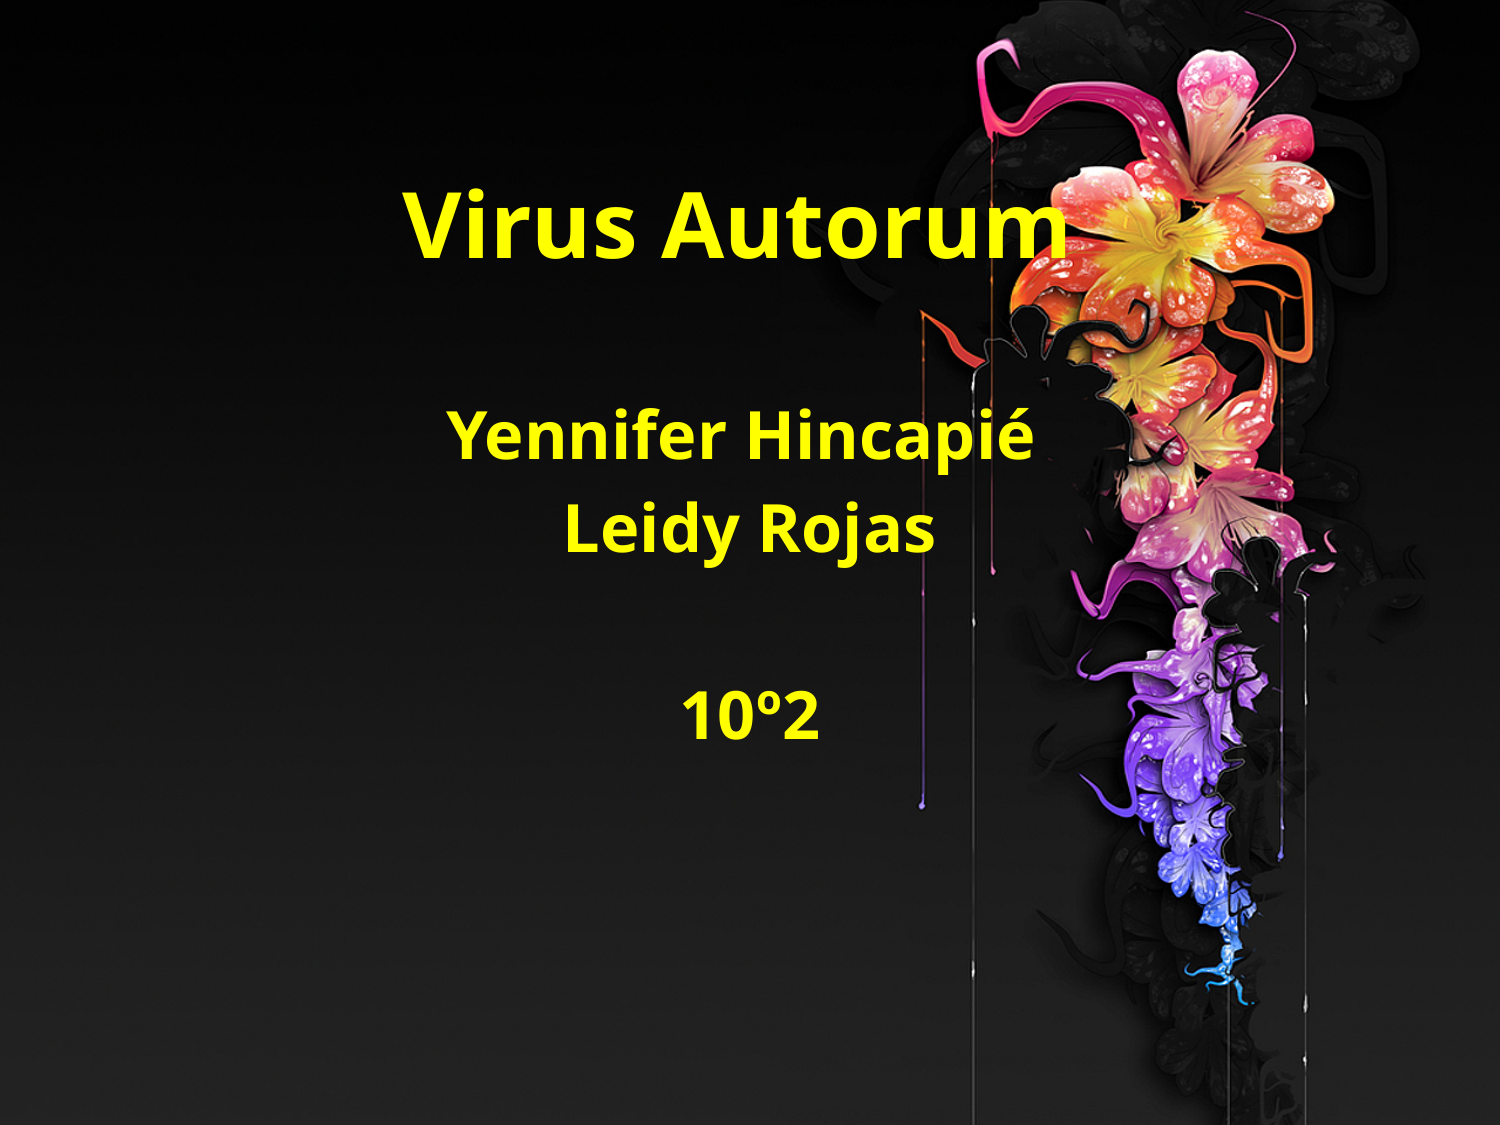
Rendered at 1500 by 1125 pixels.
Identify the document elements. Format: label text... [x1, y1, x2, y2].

subtitle Yennifer Hincapié Leidy Rojas 10º2 [225, 385, 1275, 925]
title Virus Autorum [64, 101, 1340, 343]
picture [0, 0, 1500, 1125]
